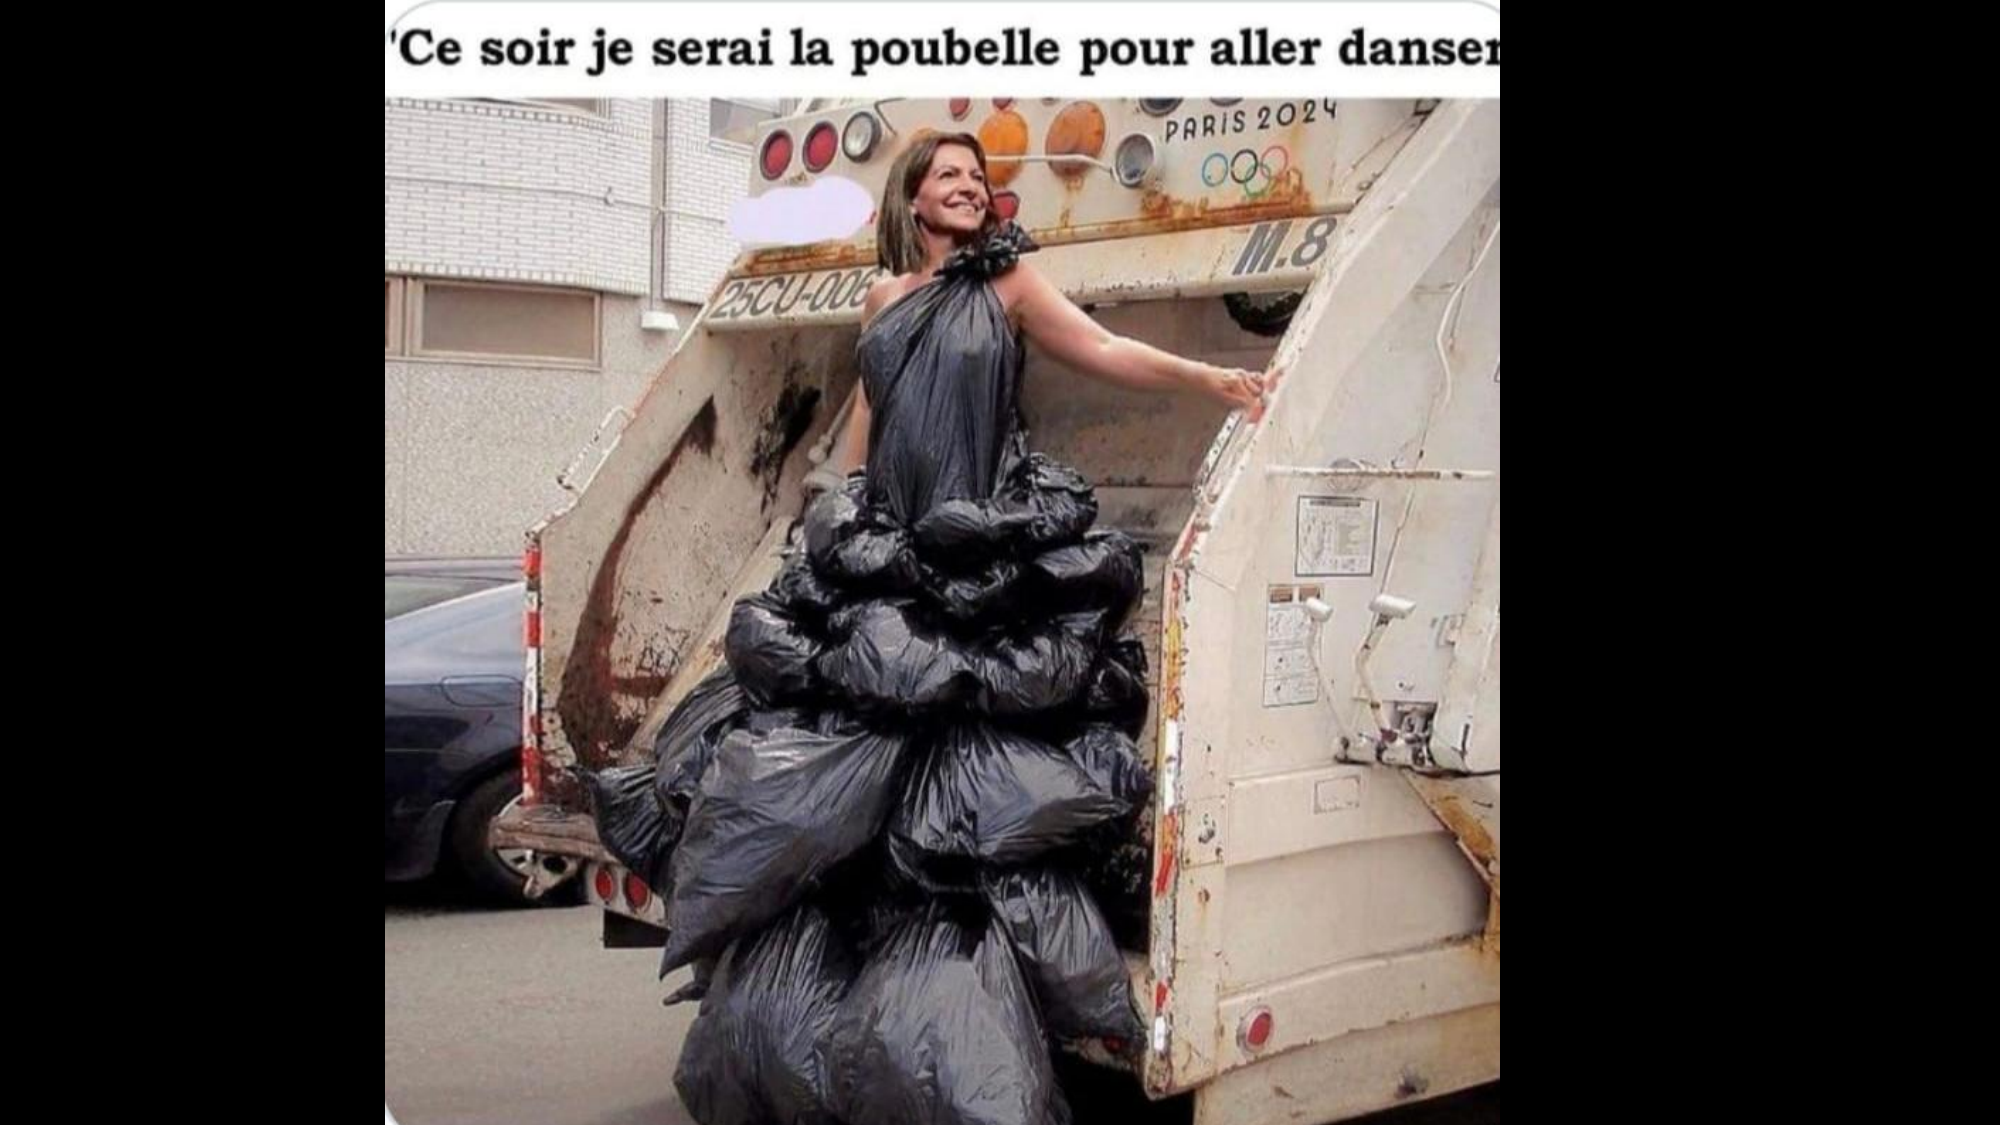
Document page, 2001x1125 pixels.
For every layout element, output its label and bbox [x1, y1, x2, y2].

list [385, 0, 1500, 1125]
